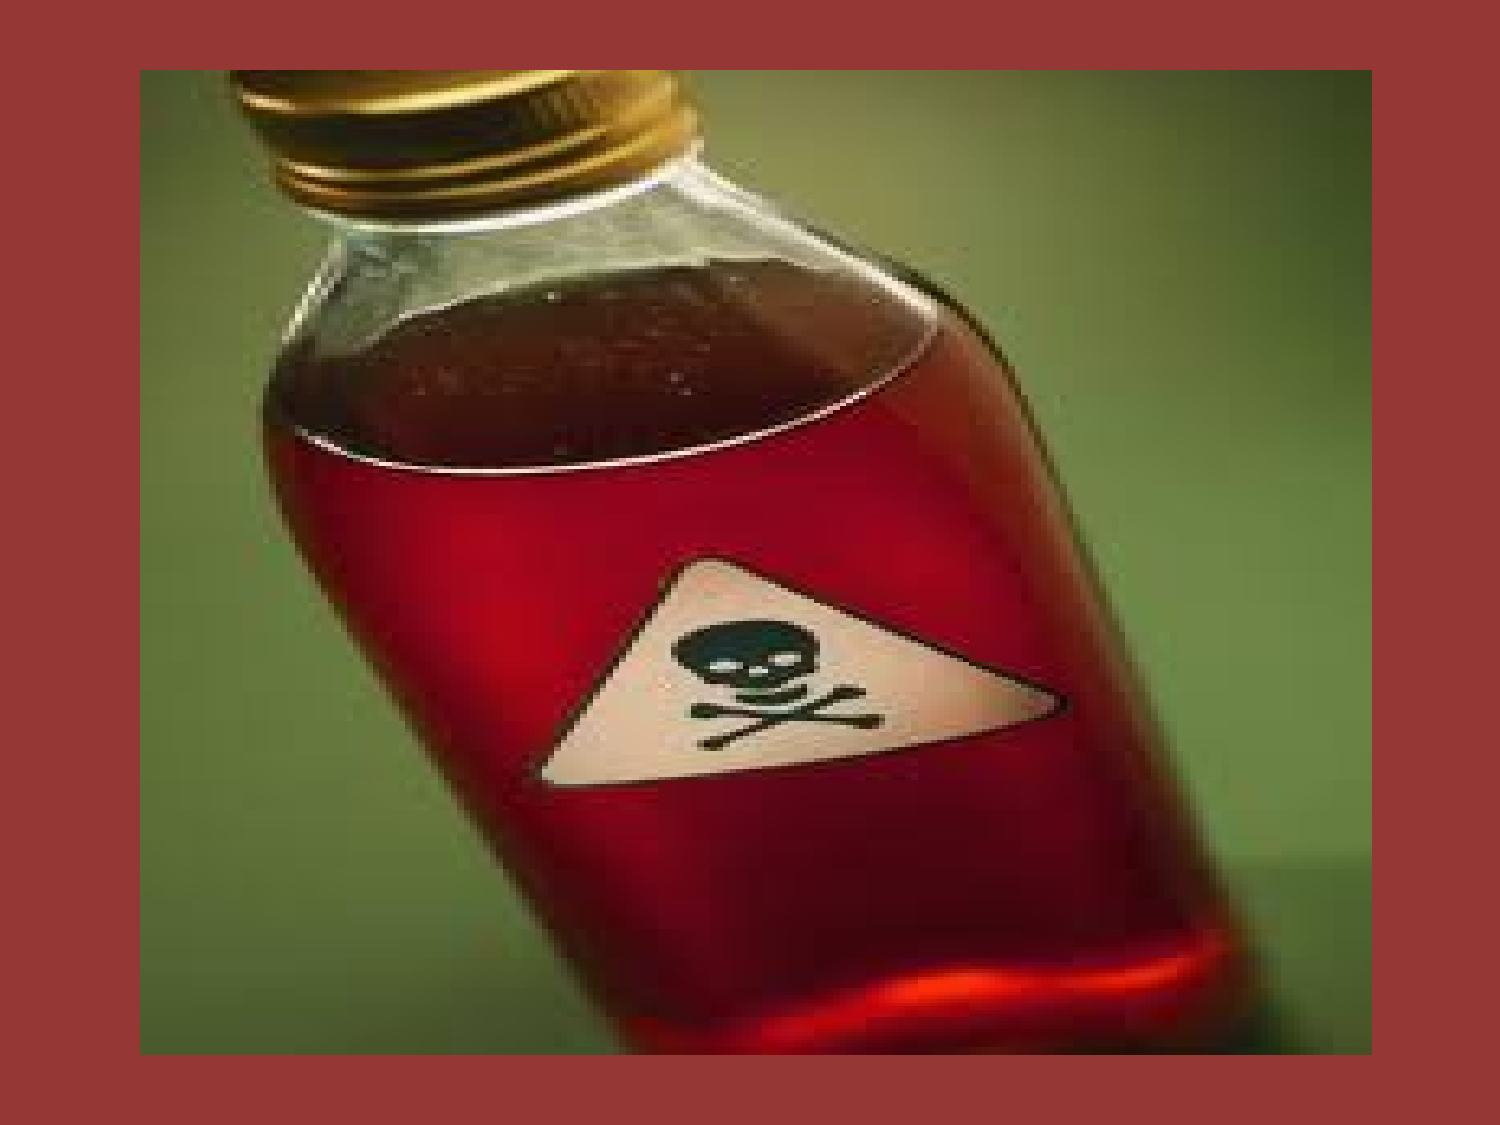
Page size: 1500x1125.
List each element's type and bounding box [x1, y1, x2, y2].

picture [140, 70, 1372, 1055]
